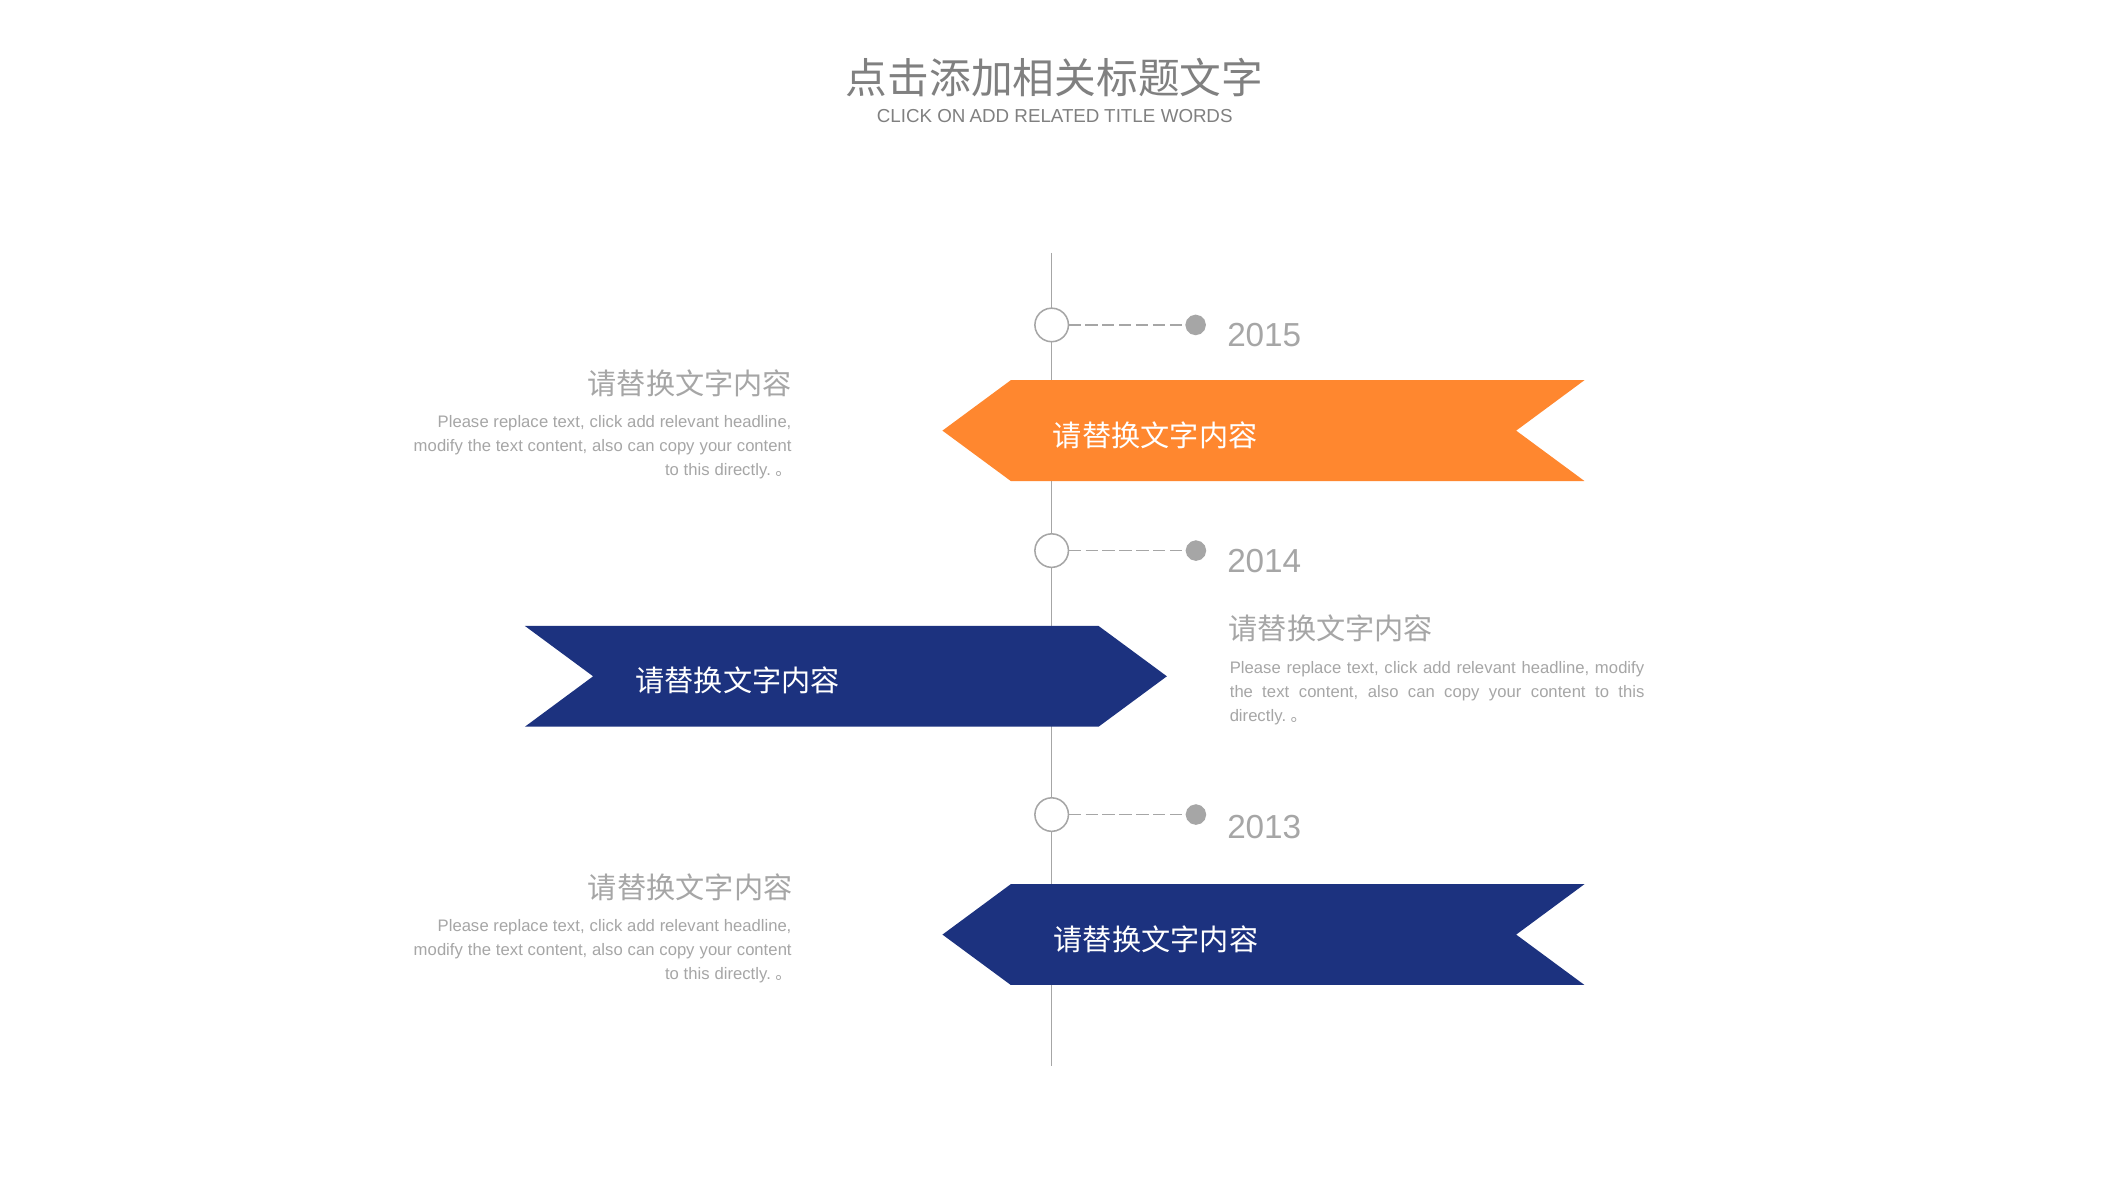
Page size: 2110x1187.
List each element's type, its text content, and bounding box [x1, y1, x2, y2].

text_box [1212, 596, 1660, 733]
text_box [524, 625, 1167, 727]
text_box 2014 [1212, 523, 1317, 587]
text_box 2013 [1212, 789, 1317, 853]
text_box 点击添加相关标题文字 [803, 44, 1307, 107]
text_box 2015 [1212, 298, 1317, 361]
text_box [1034, 308, 1196, 342]
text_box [1034, 797, 1196, 832]
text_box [387, 350, 808, 488]
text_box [942, 884, 1585, 985]
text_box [942, 380, 1585, 481]
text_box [1034, 533, 1196, 568]
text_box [387, 854, 809, 992]
text_box CLICK ON ADD RELATED TITLE WORDS [852, 95, 1257, 130]
